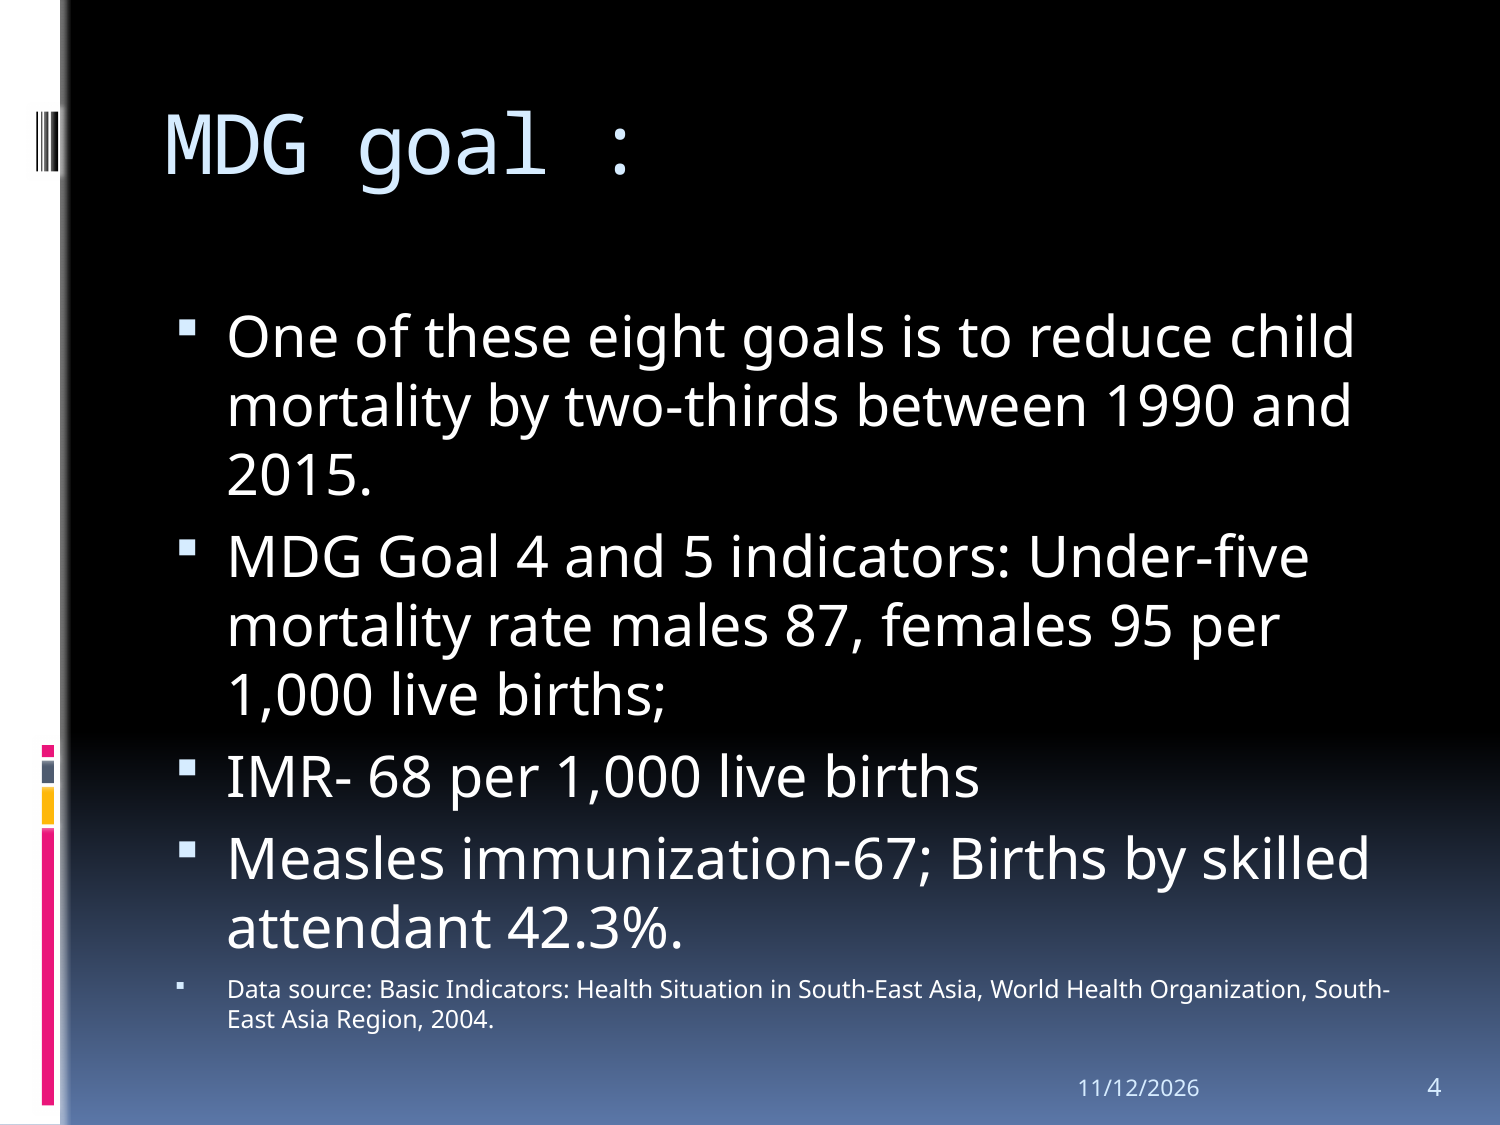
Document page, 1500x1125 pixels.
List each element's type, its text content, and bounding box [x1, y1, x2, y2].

slide_number 4 [1412, 1052, 1488, 1113]
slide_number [1062, 1052, 1412, 1113]
list One of these eight goals is to reduce child mortality by two-thirds between 1990 and 2015. MDG Goal 4 and 5 indicators: Under-five mortality rate males 87, females 95 per 1,000 live births; IMR- 68 per 1,000 live births Measles immunization-67; Births by skilled attendant 42.3%. Data source: Basic Indicators: Health Situation in South-East Asia, World Health Organization, South-East Asia Region, 2004. [150, 292, 1425, 1043]
title MDG goal : [150, 83, 1425, 234]
